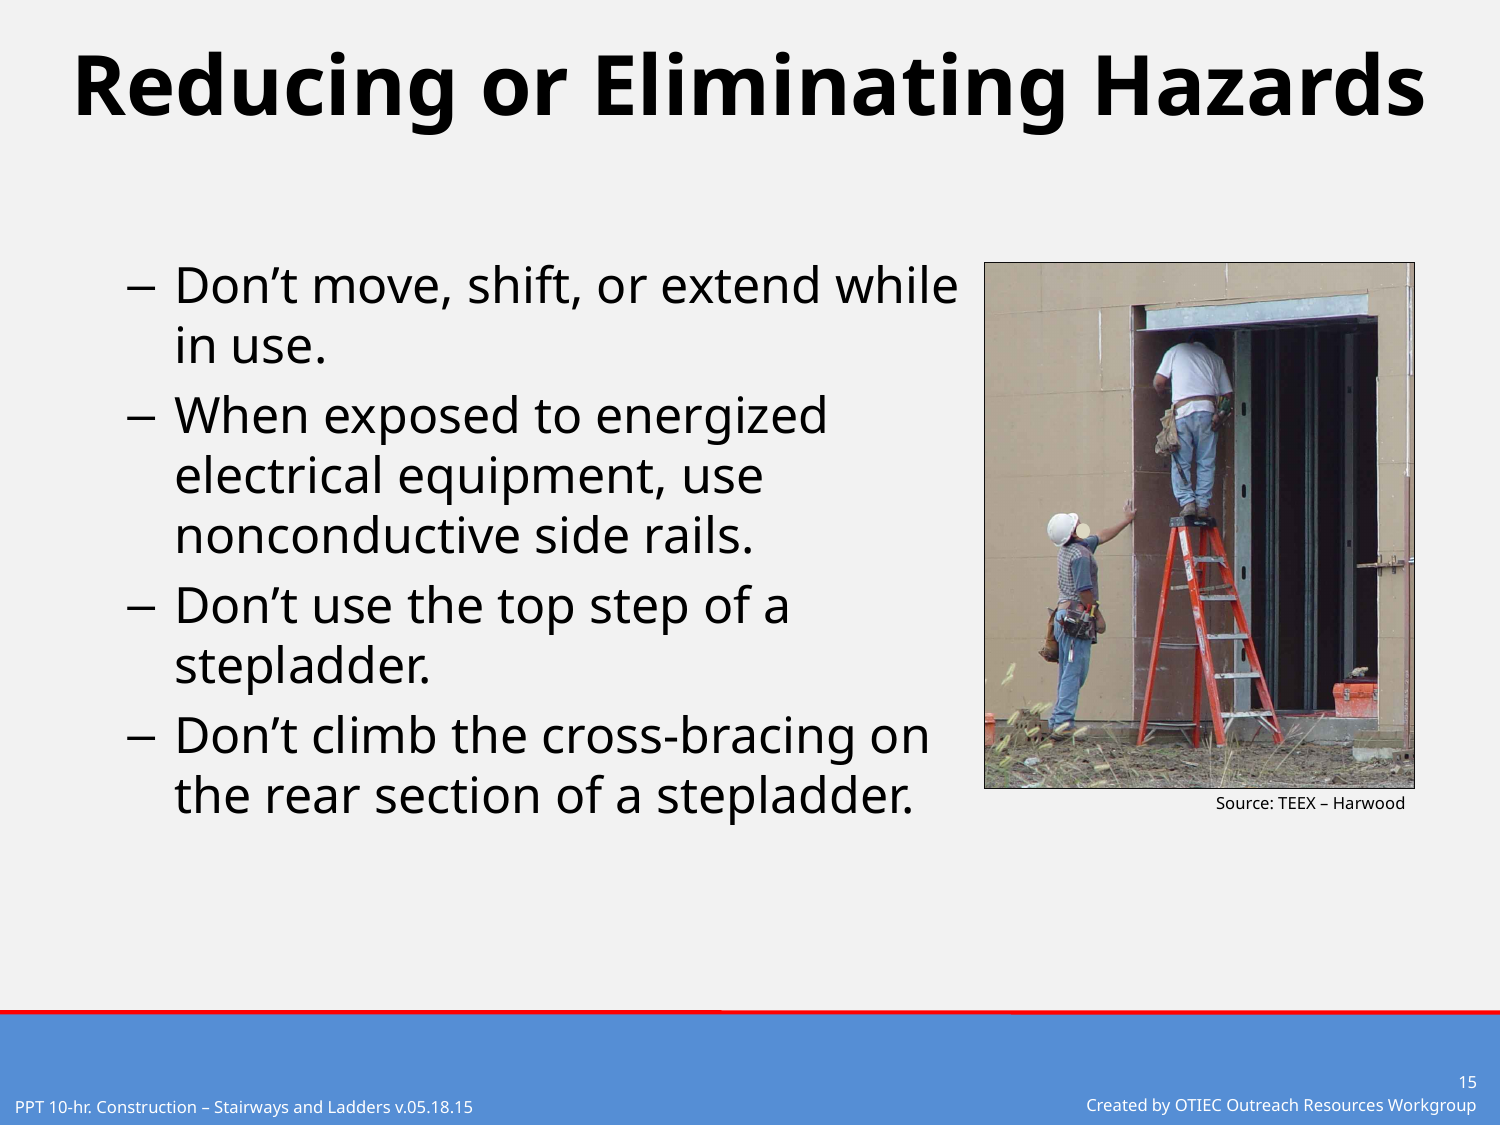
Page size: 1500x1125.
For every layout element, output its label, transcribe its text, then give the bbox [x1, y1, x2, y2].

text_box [984, 262, 1415, 789]
title Reducing or Eliminating Hazards [0, 24, 1500, 150]
list Don’t move, shift, or extend while in use. When exposed to energized electrical equipment, use nonconductive side rails. Don’t use the top step of a stepladder. Don’t climb the cross-bracing on the rear section of a stepladder. [37, 246, 988, 895]
text_box Source: TEEX – Harwood [1144, 785, 1425, 821]
